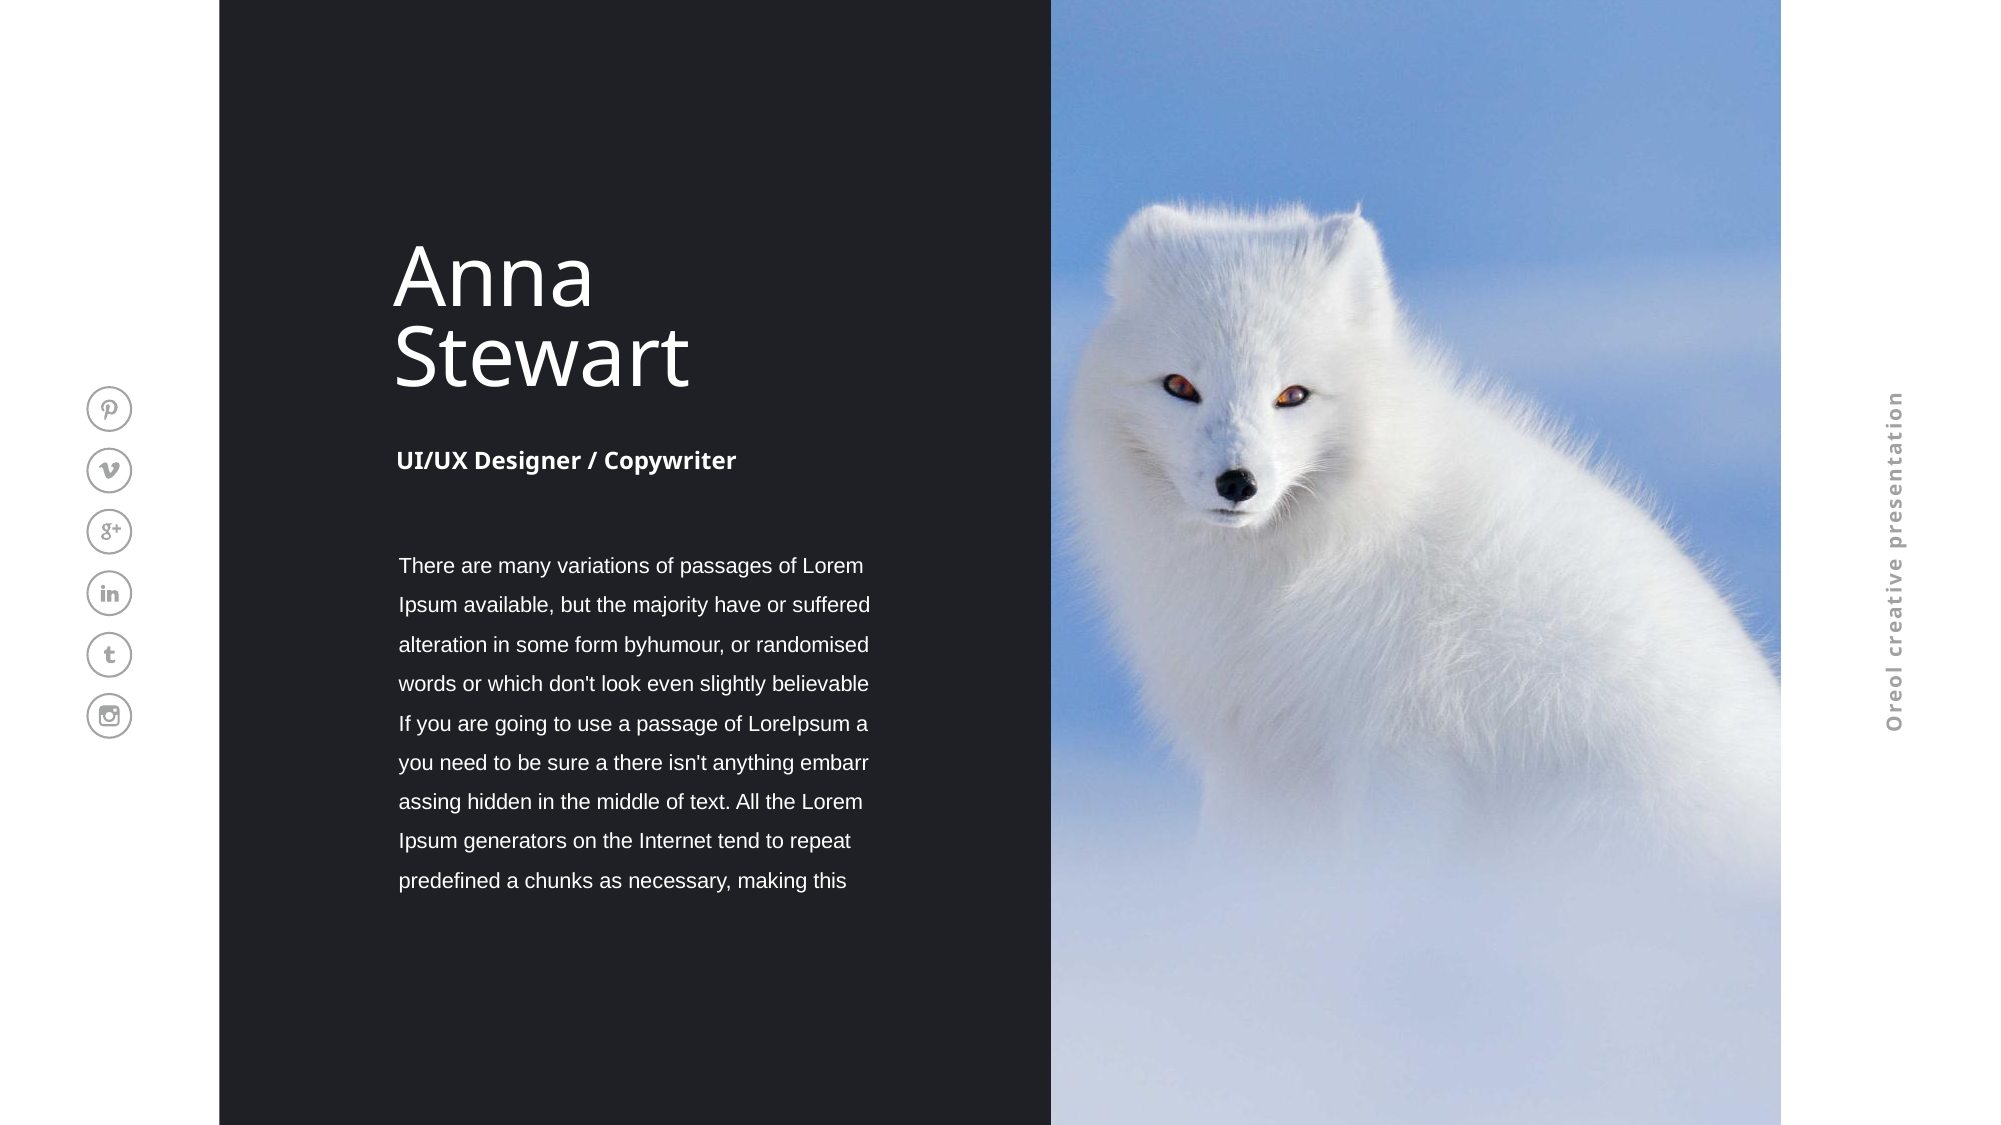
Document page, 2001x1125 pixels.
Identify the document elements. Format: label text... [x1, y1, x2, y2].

text_box [86, 508, 133, 555]
text_box [86, 447, 133, 494]
text_box UI/UX Designer / Copywriter [390, 425, 744, 480]
text_box [86, 631, 133, 678]
text_box Oreol creative presentation [1862, 387, 1912, 739]
picture [1051, 0, 1781, 1125]
text_box Anna Stewart [387, 236, 697, 409]
text_box [86, 386, 133, 432]
text_box [219, 0, 1046, 1125]
text_box [86, 692, 133, 739]
text_box There are many variations of passages of Lorem Ipsum available, but the majority have or suffered alteration in some form byhumour, or randomised words or which don't look even slightly believable If you are going to use a passage of LoreIpsum a you need to be sure a there isn't anything embarr assing hidden in the middle of text. All the Lorem Ipsum generators on the Internet tend to repeat predefined a chunks as necessary, making this [392, 532, 878, 899]
text_box [86, 570, 133, 617]
